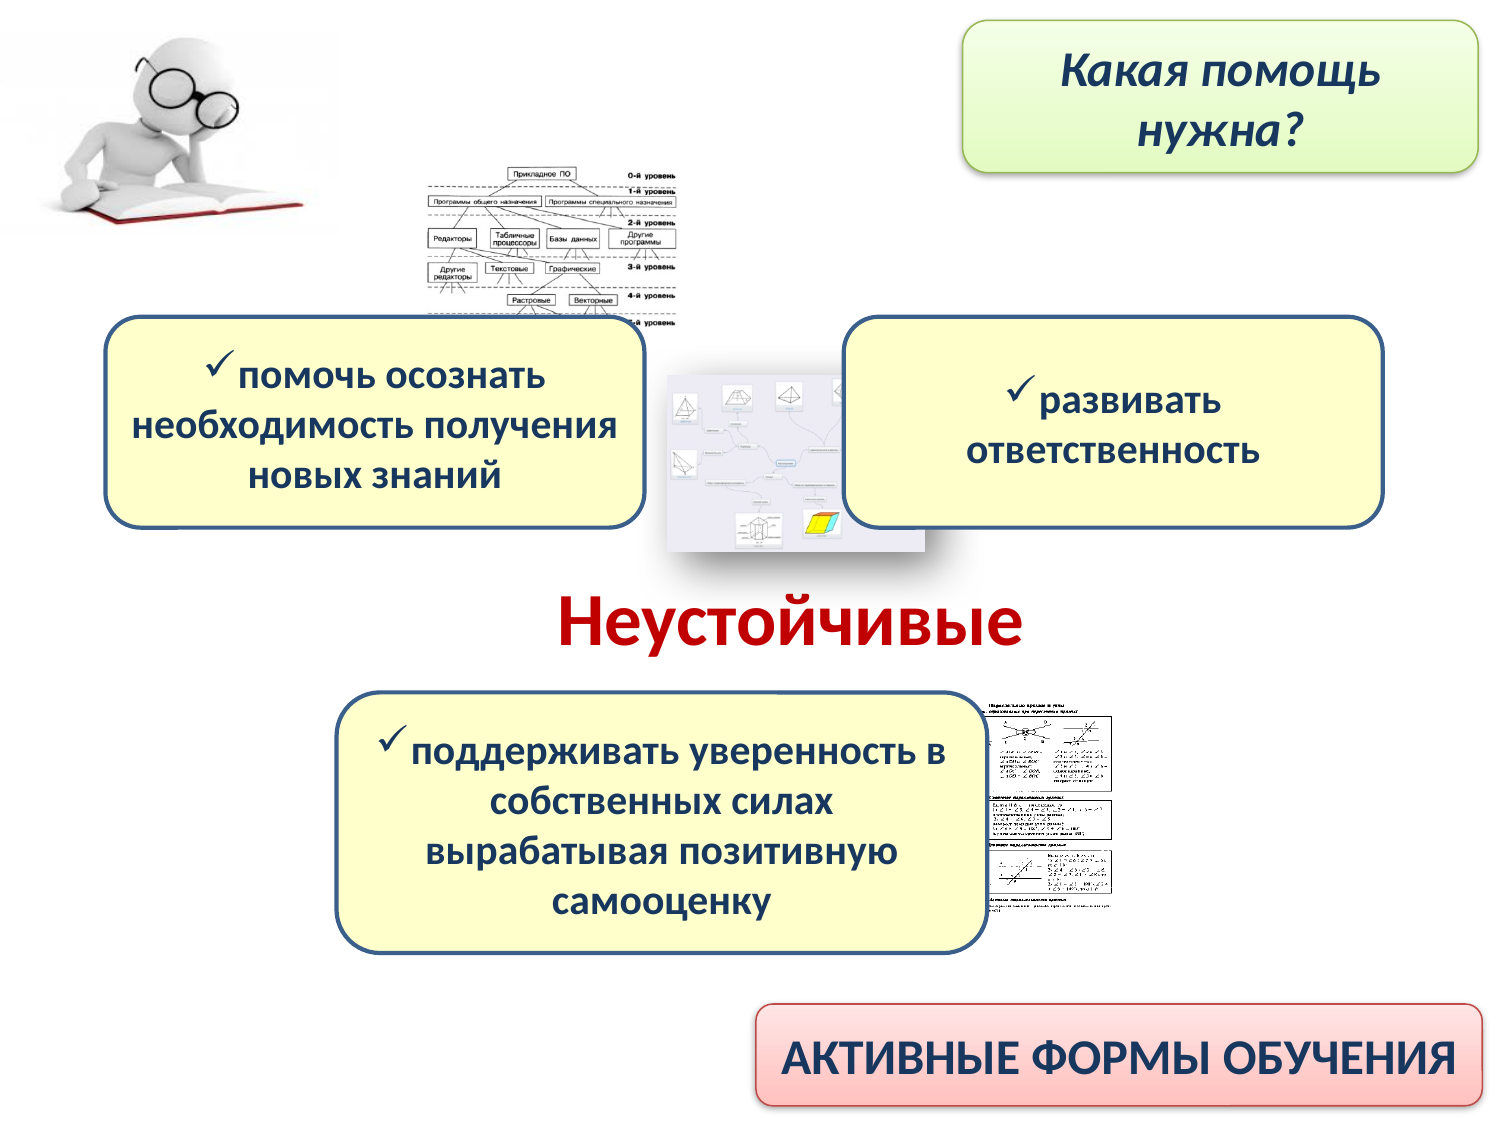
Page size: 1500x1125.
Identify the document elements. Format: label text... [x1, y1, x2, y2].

text_box Какая помощь нужна? [961, 19, 1479, 174]
text_box Неустойчивые [222, 562, 1360, 668]
picture [667, 375, 925, 552]
picture [421, 164, 680, 357]
text_box АКТИВНЫЕ ФОРМЫ ОБУЧЕНИЯ [755, 1003, 1484, 1107]
text_box поддерживать уверенность в собственных силах вырабатывая позитивную самооценку [334, 690, 986, 956]
picture [0, 23, 339, 247]
text_box развивать ответственность [841, 314, 1385, 530]
text_box помочь осознать необходимость получения новых знаний [103, 314, 647, 530]
picture [933, 701, 1117, 918]
